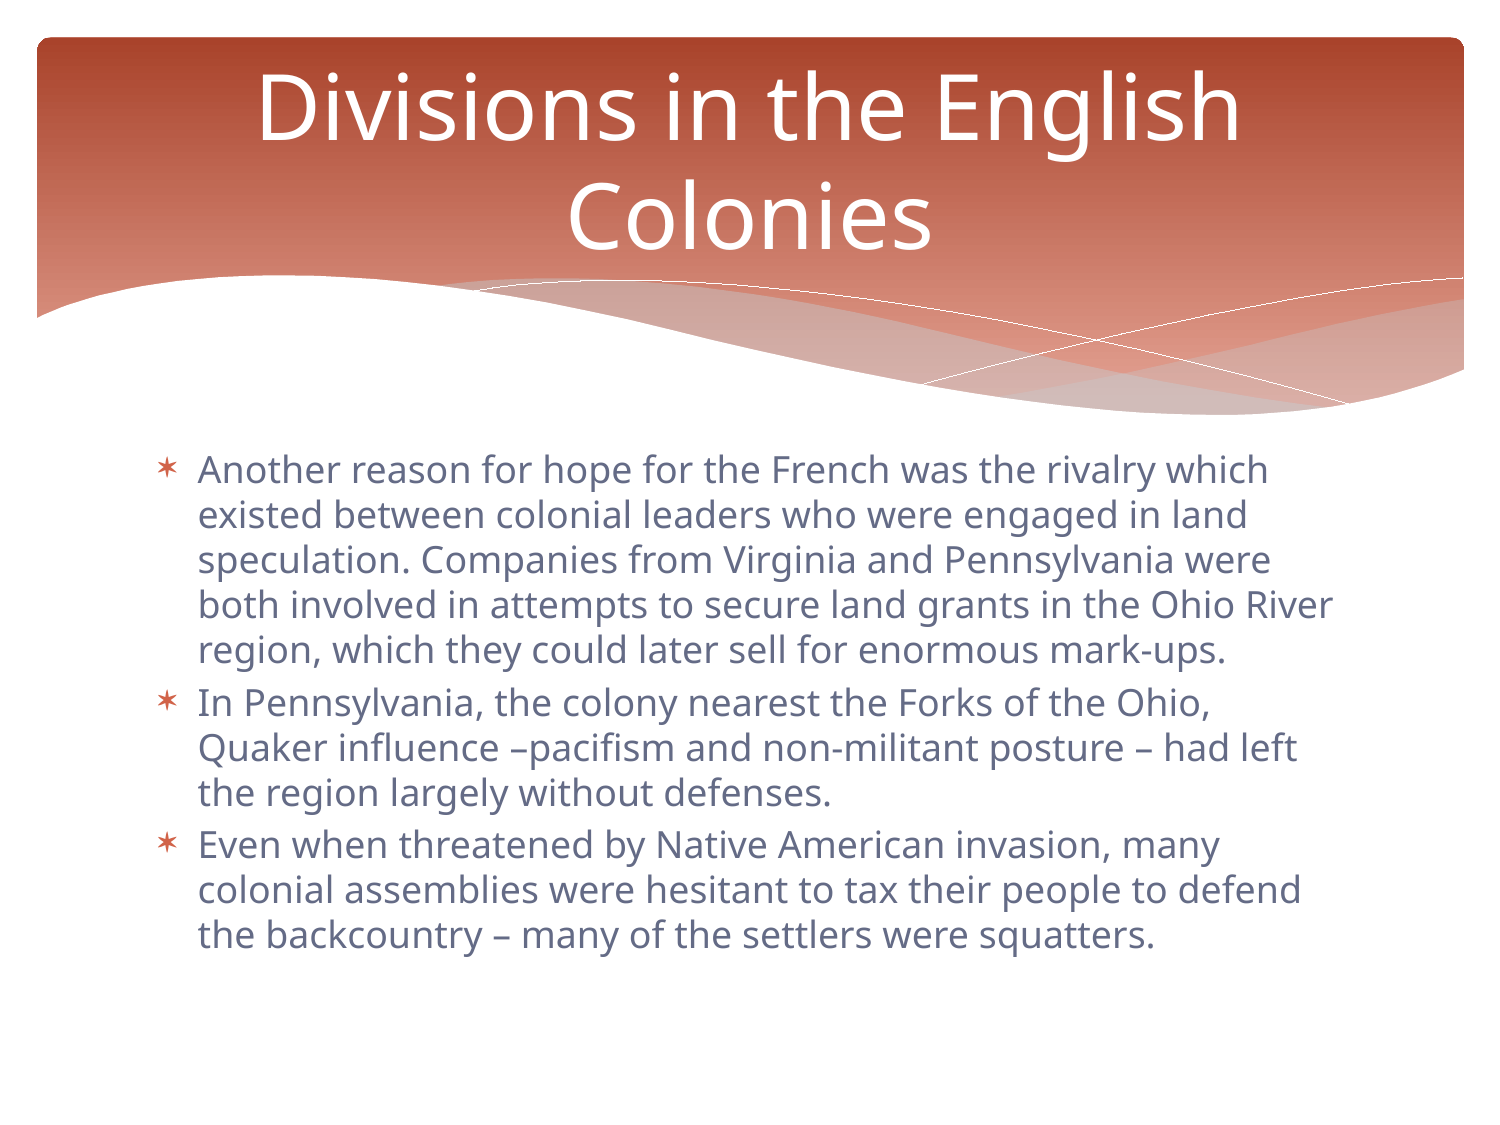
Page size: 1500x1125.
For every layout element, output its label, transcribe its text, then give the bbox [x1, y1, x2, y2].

list Another reason for hope for the French was the rivalry which existed between colonial leaders who were engaged in land speculation. Companies from Virginia and Pennsylvania were both involved in attempts to secure land grants in the Ohio River region, which they could later sell for enormous mark-ups. In Pennsylvania, the colony nearest the Forks of the Ohio, Quaker influence –pacifism and non-militant posture – had left the region largely without defenses. Even when threatened by Native American invasion, many colonial assemblies were hesitant to tax their people to defend the backcountry – many of the settlers were squatters. [143, 438, 1359, 1005]
title Divisions in the English Colonies [75, 55, 1425, 261]
